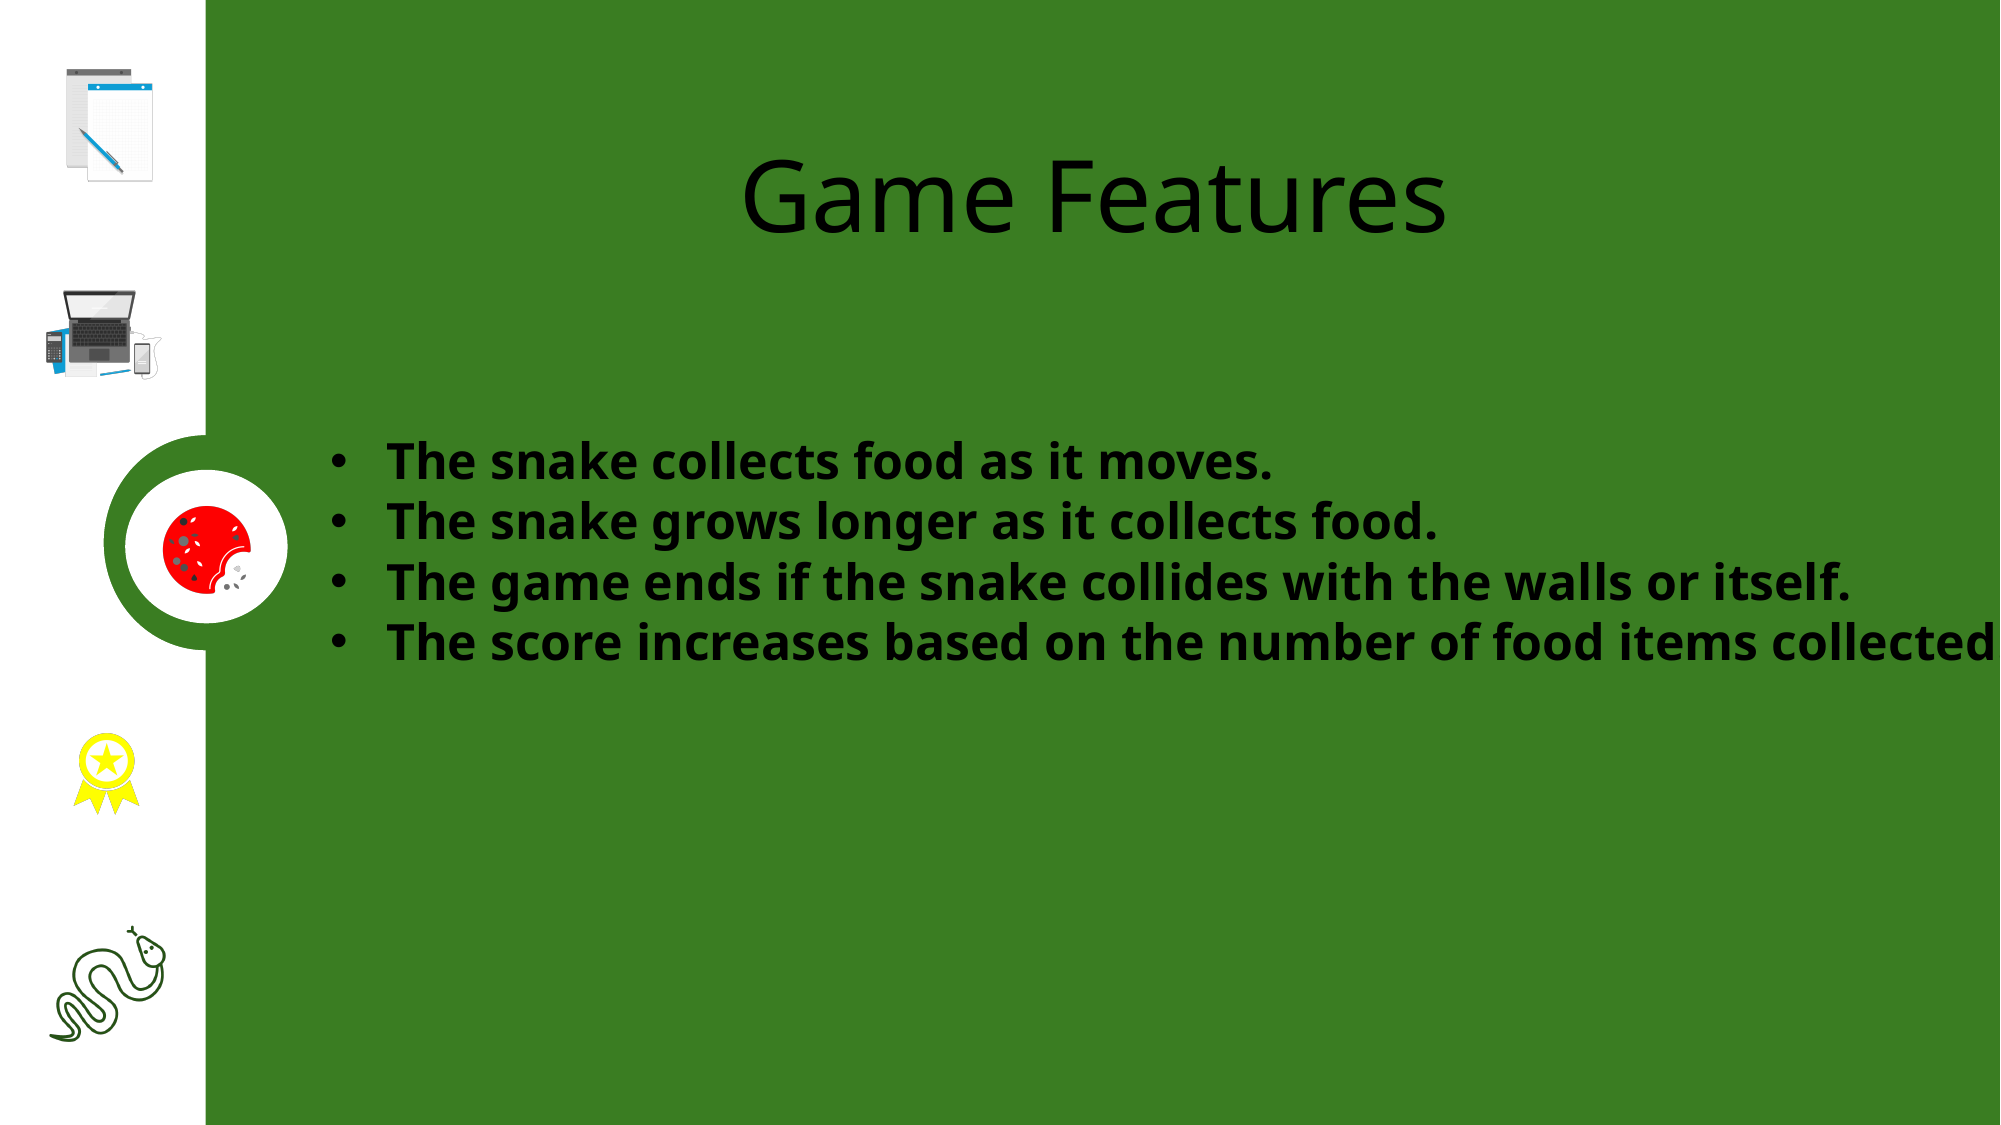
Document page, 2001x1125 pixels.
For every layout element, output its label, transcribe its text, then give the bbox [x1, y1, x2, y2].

text_box The snake collects food as it moves. The snake grows longer as it collects food. The game ends if the snake collides with the walls or itself. The score increases based on the number of food items collected. [315, 422, 2000, 678]
text_box Game Features [724, 125, 1465, 260]
picture [34, 265, 172, 403]
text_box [27, 48, 192, 203]
picture [37, 914, 175, 1052]
text_box [0, 0, 208, 1125]
picture [37, 704, 175, 842]
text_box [124, 469, 289, 624]
